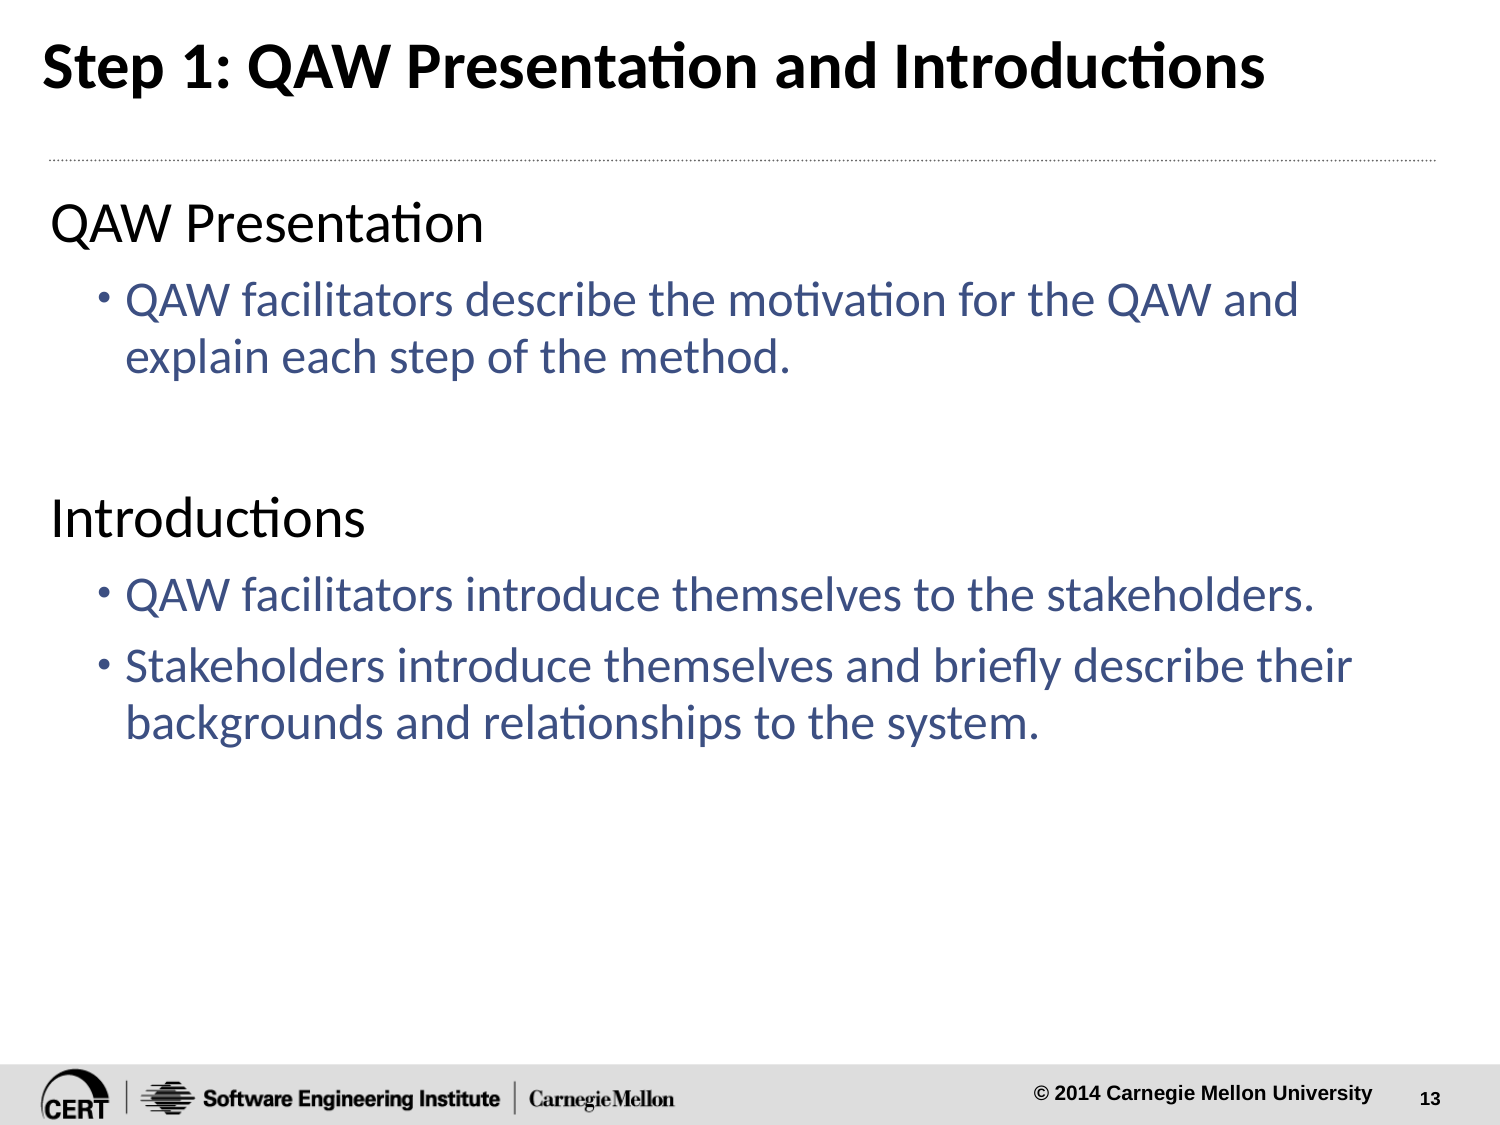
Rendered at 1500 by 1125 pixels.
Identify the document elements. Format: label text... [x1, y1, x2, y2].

picture [24, 1065, 688, 1125]
title Step 1: QAW Presentation and Introductions [42, 37, 1434, 155]
list QAW Presentation QAW facilitators describe the motivation for the QAW and explain each step of the method. Introductions QAW facilitators introduce themselves to the stakeholders. Stakeholders introduce themselves and briefly describe their backgrounds and relationships to the system. [49, 187, 1438, 1001]
